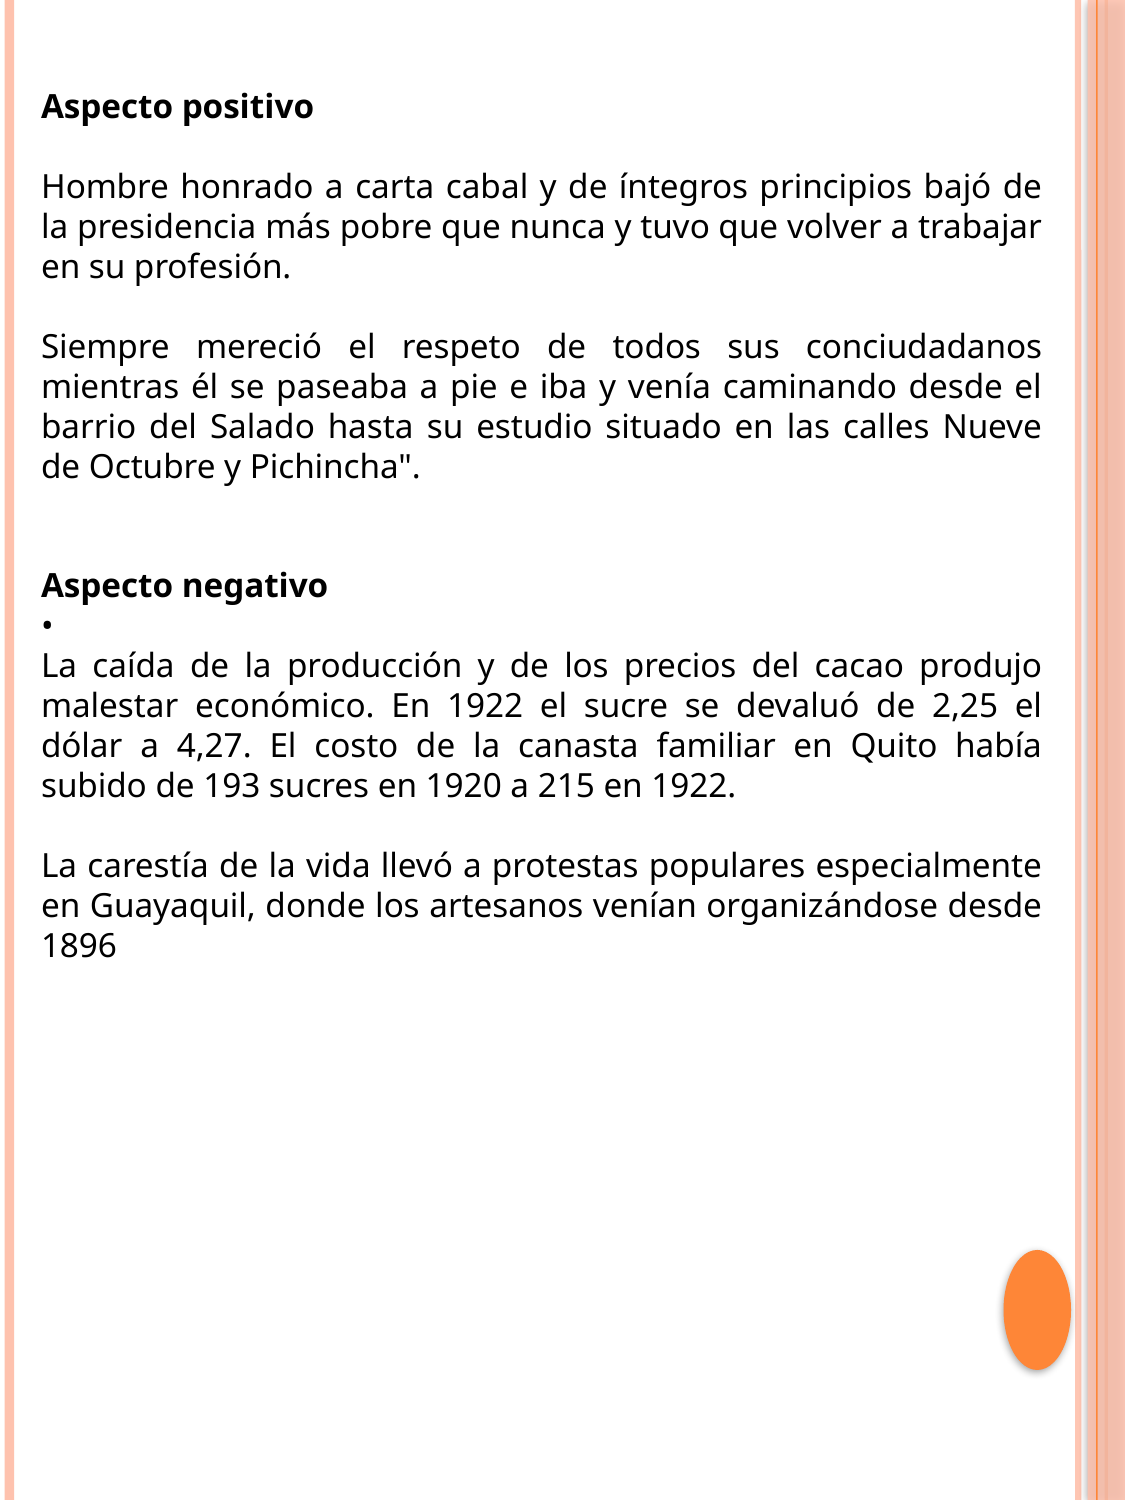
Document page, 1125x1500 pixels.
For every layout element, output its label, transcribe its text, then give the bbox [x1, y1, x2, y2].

text_box Aspecto positivo Hombre honrado a carta cabal y de íntegros principios bajó de la presidencia más pobre que nunca y tuvo que volver a trabajar en su profesión. Siempre mereció el respeto de todos sus conciudadanos mientras él se paseaba a pie e iba y venía caminando desde el barrio del Salado hasta su estudio situado en las calles Nueve de Octubre y Pichincha". Aspecto negativo • La caída de la producción y de los precios del cacao produjo malestar económico. En 1922 el sucre se devaluó de 2,25 el dólar a 4,27. El costo de la canasta familiar en Quito había subido de 193 sucres en 1920 a 215 en 1922. La carestía de la vida llevó a protestas populares especialmente en Guayaquil, donde los artesanos venían organizándose desde 1896 [26, 78, 1059, 972]
